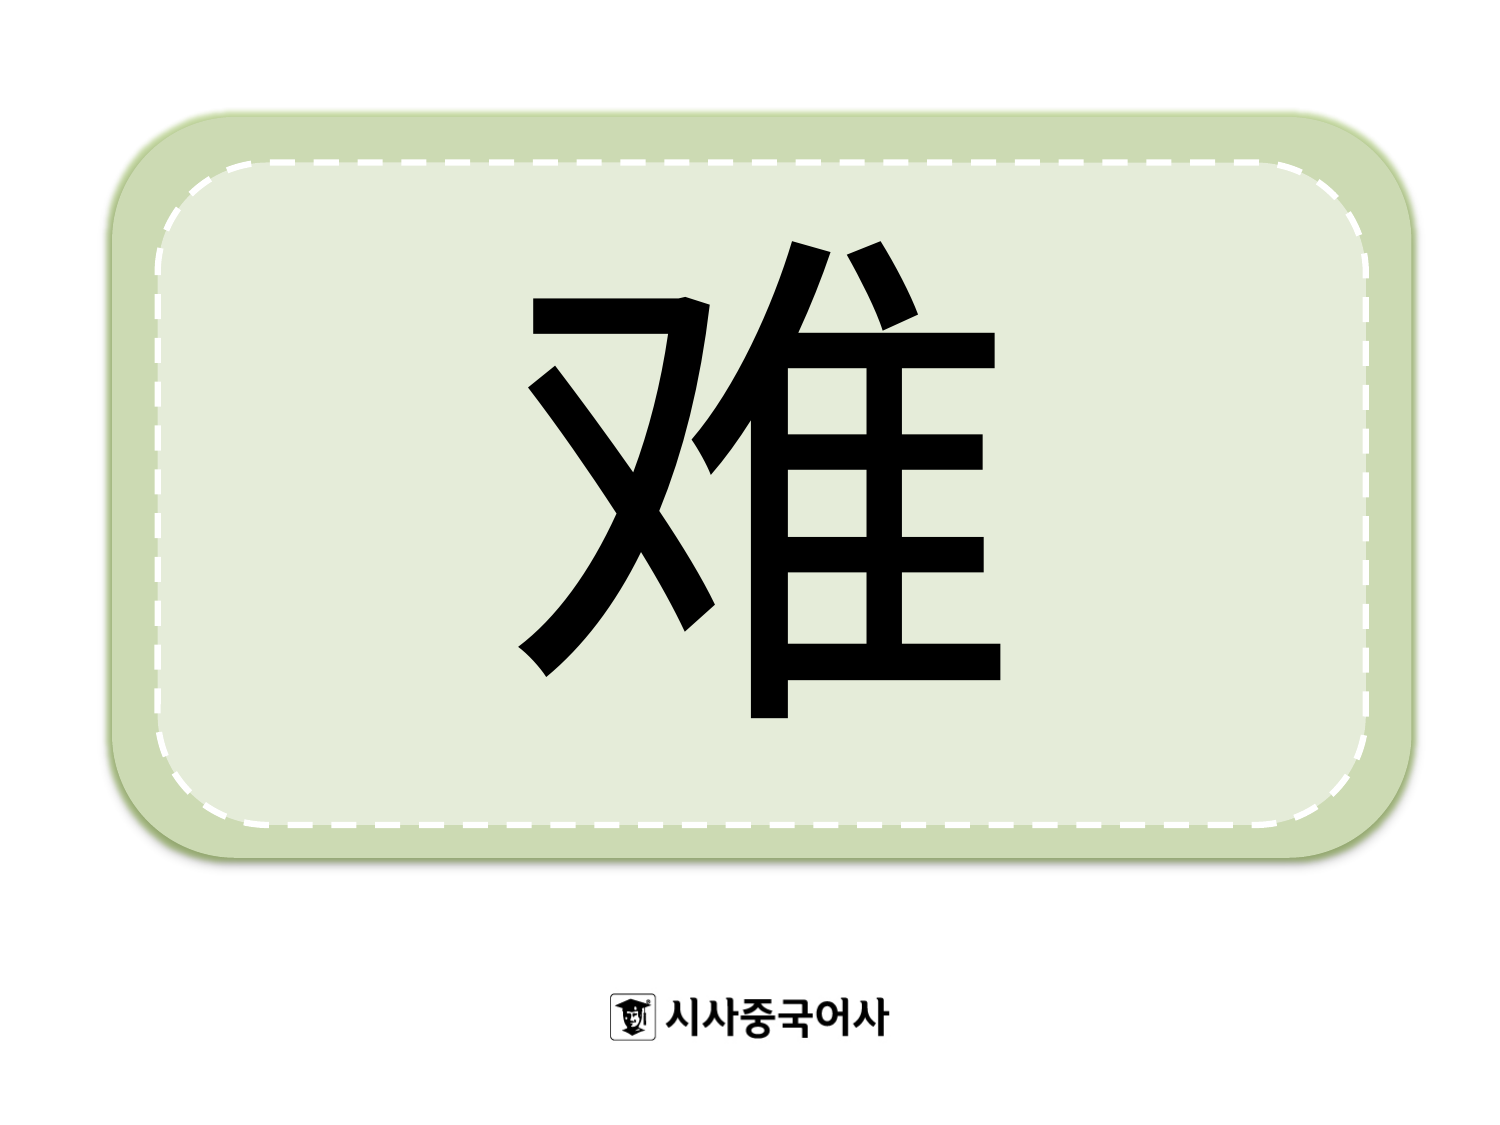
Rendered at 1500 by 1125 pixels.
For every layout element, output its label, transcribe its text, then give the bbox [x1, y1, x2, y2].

picture [602, 987, 898, 1047]
text_box 难 [159, 137, 1368, 800]
